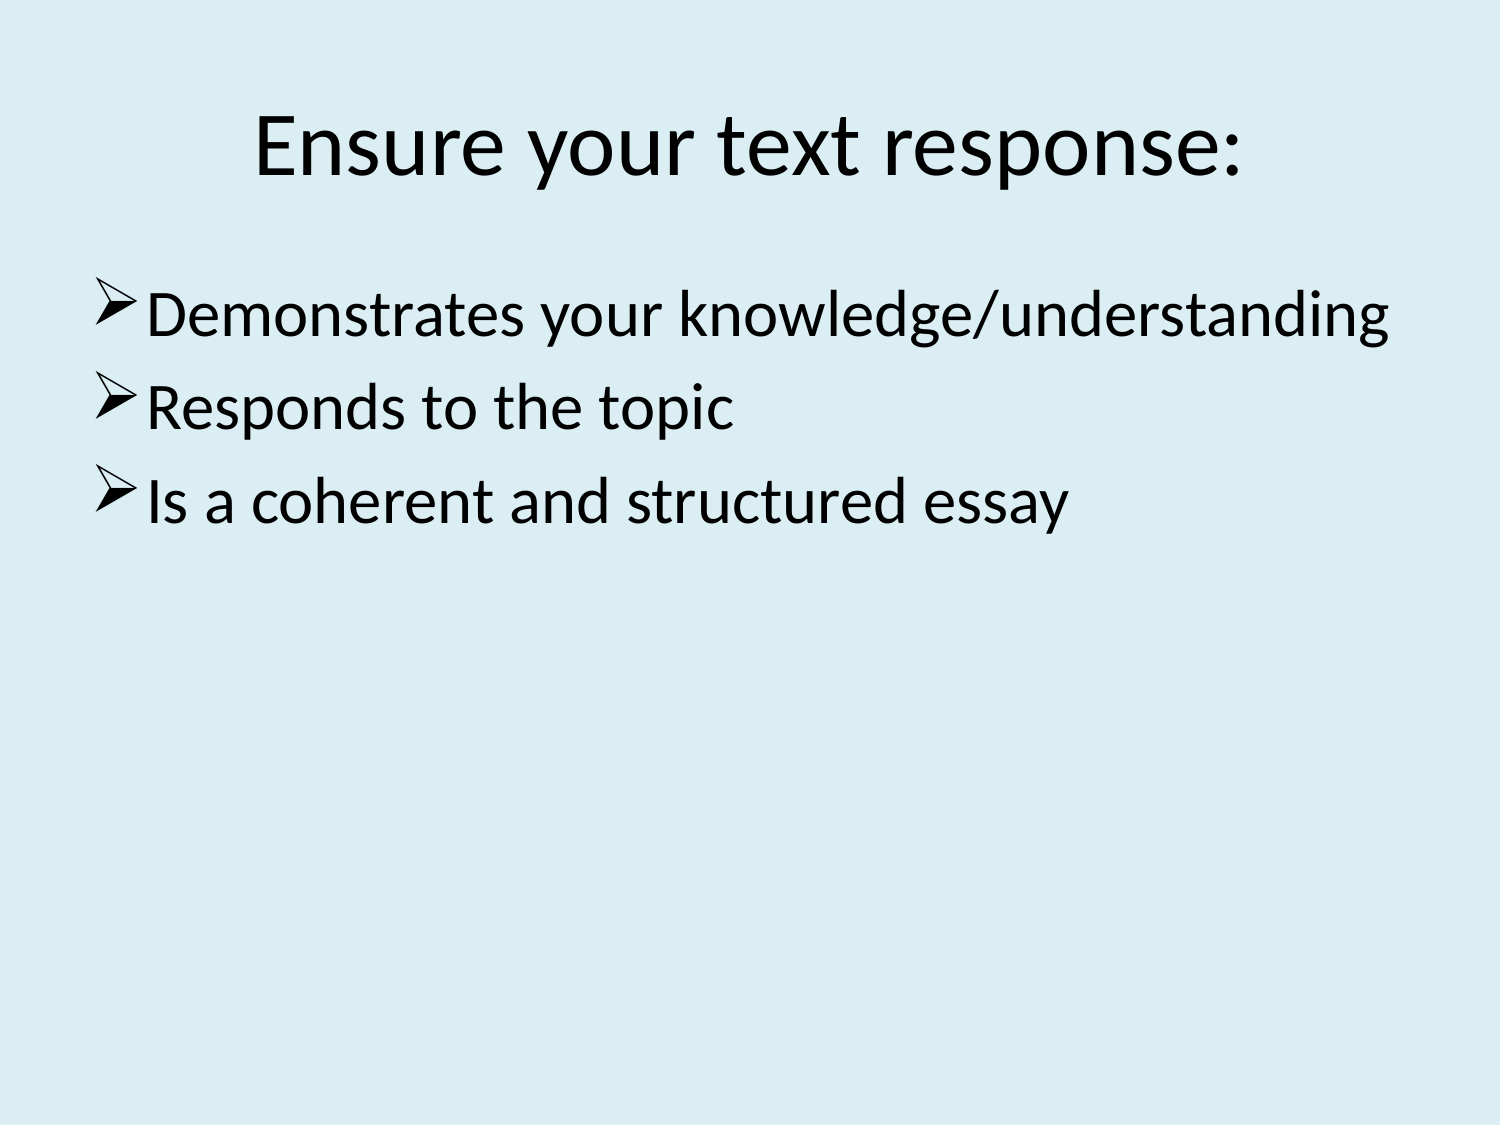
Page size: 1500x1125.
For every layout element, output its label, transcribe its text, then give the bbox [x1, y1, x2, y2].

list Demonstrates your knowledge/understanding Responds to the topic Is a coherent and structured essay [75, 262, 1425, 1005]
title Ensure your text response: [75, 45, 1425, 233]
